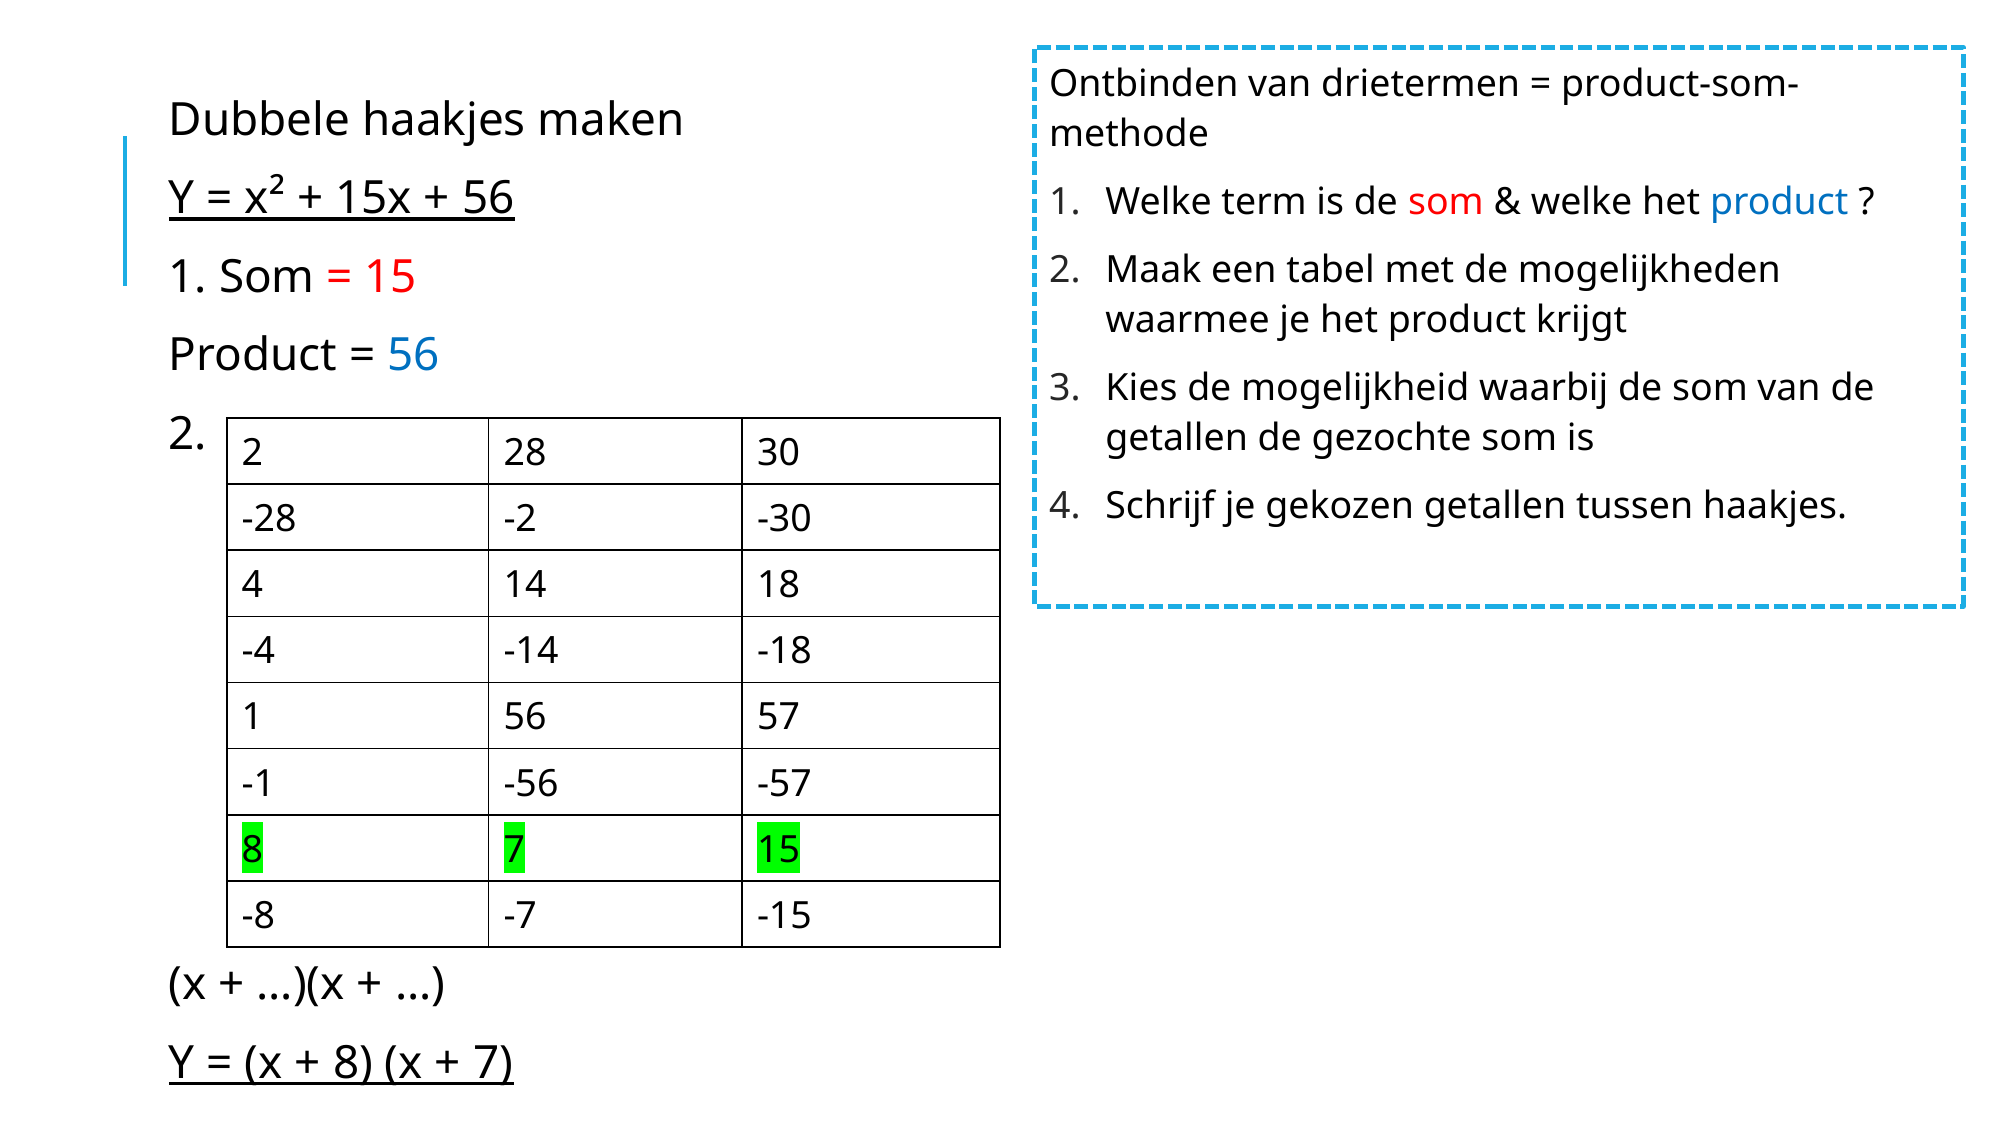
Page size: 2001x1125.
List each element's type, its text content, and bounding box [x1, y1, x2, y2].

table_header 28 [489, 419, 741, 483]
table_cell 56 [489, 683, 741, 748]
table_cell -15 [743, 882, 999, 946]
table_cell 1 [228, 683, 488, 748]
list Dubbele haakjes maken Y = x² + 15x + 56 1. Som = 15 Product = 56 2. (x + …)(x + …) Y = (x + 8) (x + 7) [146, 88, 1741, 1125]
table_cell -4 [228, 617, 488, 682]
table_cell -1 [228, 749, 488, 814]
table_cell -7 [489, 882, 741, 946]
table_cell -18 [743, 617, 999, 682]
table_cell 57 [743, 683, 999, 748]
table_cell -28 [228, 485, 488, 549]
table_header 2 [228, 419, 488, 483]
text_box Ontbinden van drietermen = product-som-methode Welke term is de som & welke het product ? Maak een tabel met de mogelijkheden waarmee je het product krijgt Kies de mogelijkheid waarbij de som van de getallen de gezochte som is Schrijf je gekozen getallen tussen haakjes. [1034, 47, 1964, 607]
table_cell 18 [743, 551, 999, 616]
table_cell -14 [489, 617, 741, 682]
table_cell -57 [743, 749, 999, 814]
table_cell 14 [489, 551, 741, 616]
table_cell -30 [743, 485, 999, 549]
table_cell 15 [743, 816, 999, 880]
table_header 30 [743, 419, 999, 483]
table_cell -2 [489, 485, 741, 549]
table_cell 7 [489, 816, 741, 880]
table_cell -56 [489, 749, 741, 814]
table_cell 4 [228, 551, 488, 616]
table_cell 8 [228, 816, 488, 880]
table_cell -8 [228, 882, 488, 946]
